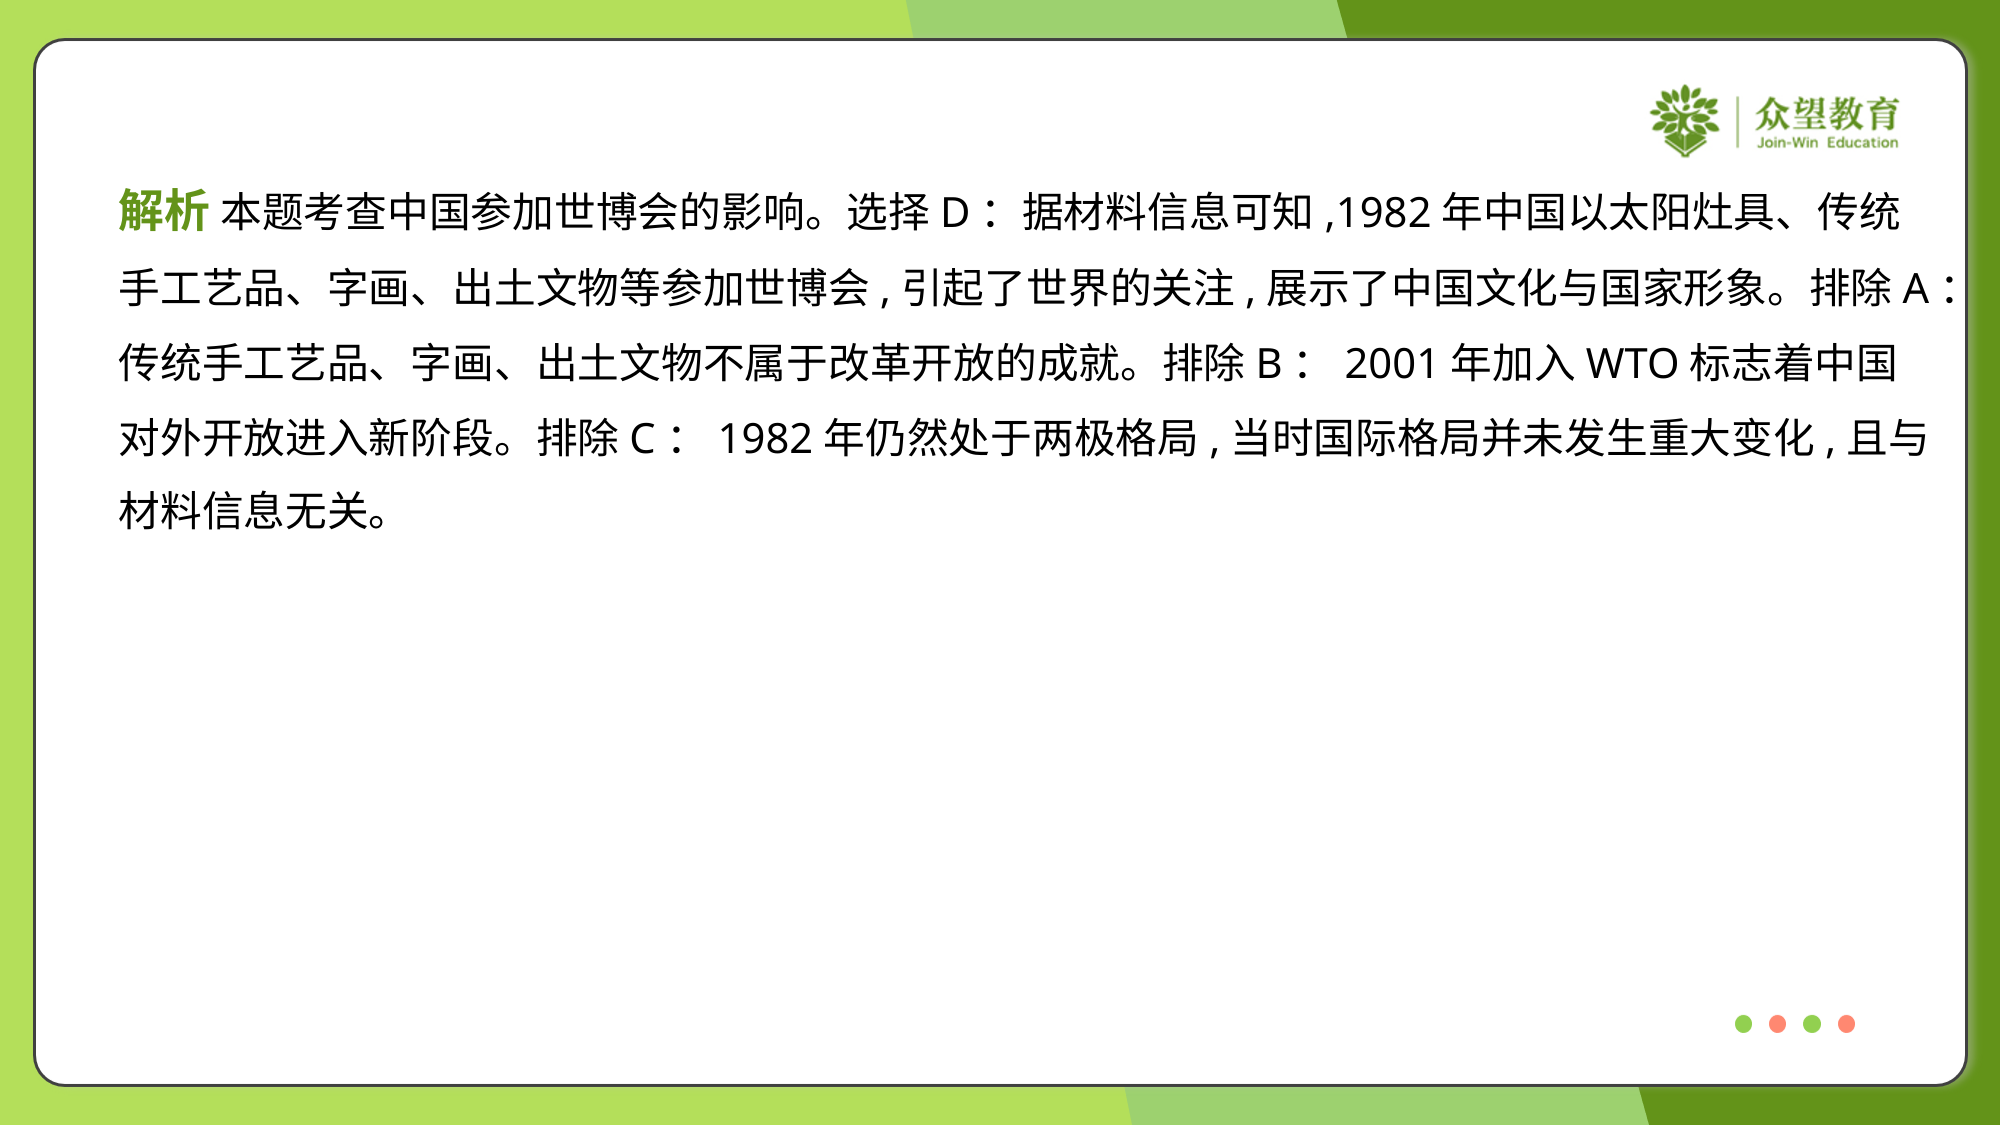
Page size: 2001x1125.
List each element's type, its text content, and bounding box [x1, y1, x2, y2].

text_box 解析 本题考查中国参加世博会的影响。选择D：据材料信息可知,1982年中国以太阳灶具、传统 手工艺品、字画、出土文物等参加世博会,引起了世界的关注,展示了中国文化与国家形象。排除A： 传统手工艺品、字画、出土文物不属于改革开放的成就。排除B：2001年加入WTO标志着中国 对外开放进入新阶段。排除C：1982年仍然处于两极格局,当时国际格局并未发生重大变化,且与 材料信息无关。 [118, 159, 1883, 527]
picture [0, 0, 2000, 1125]
